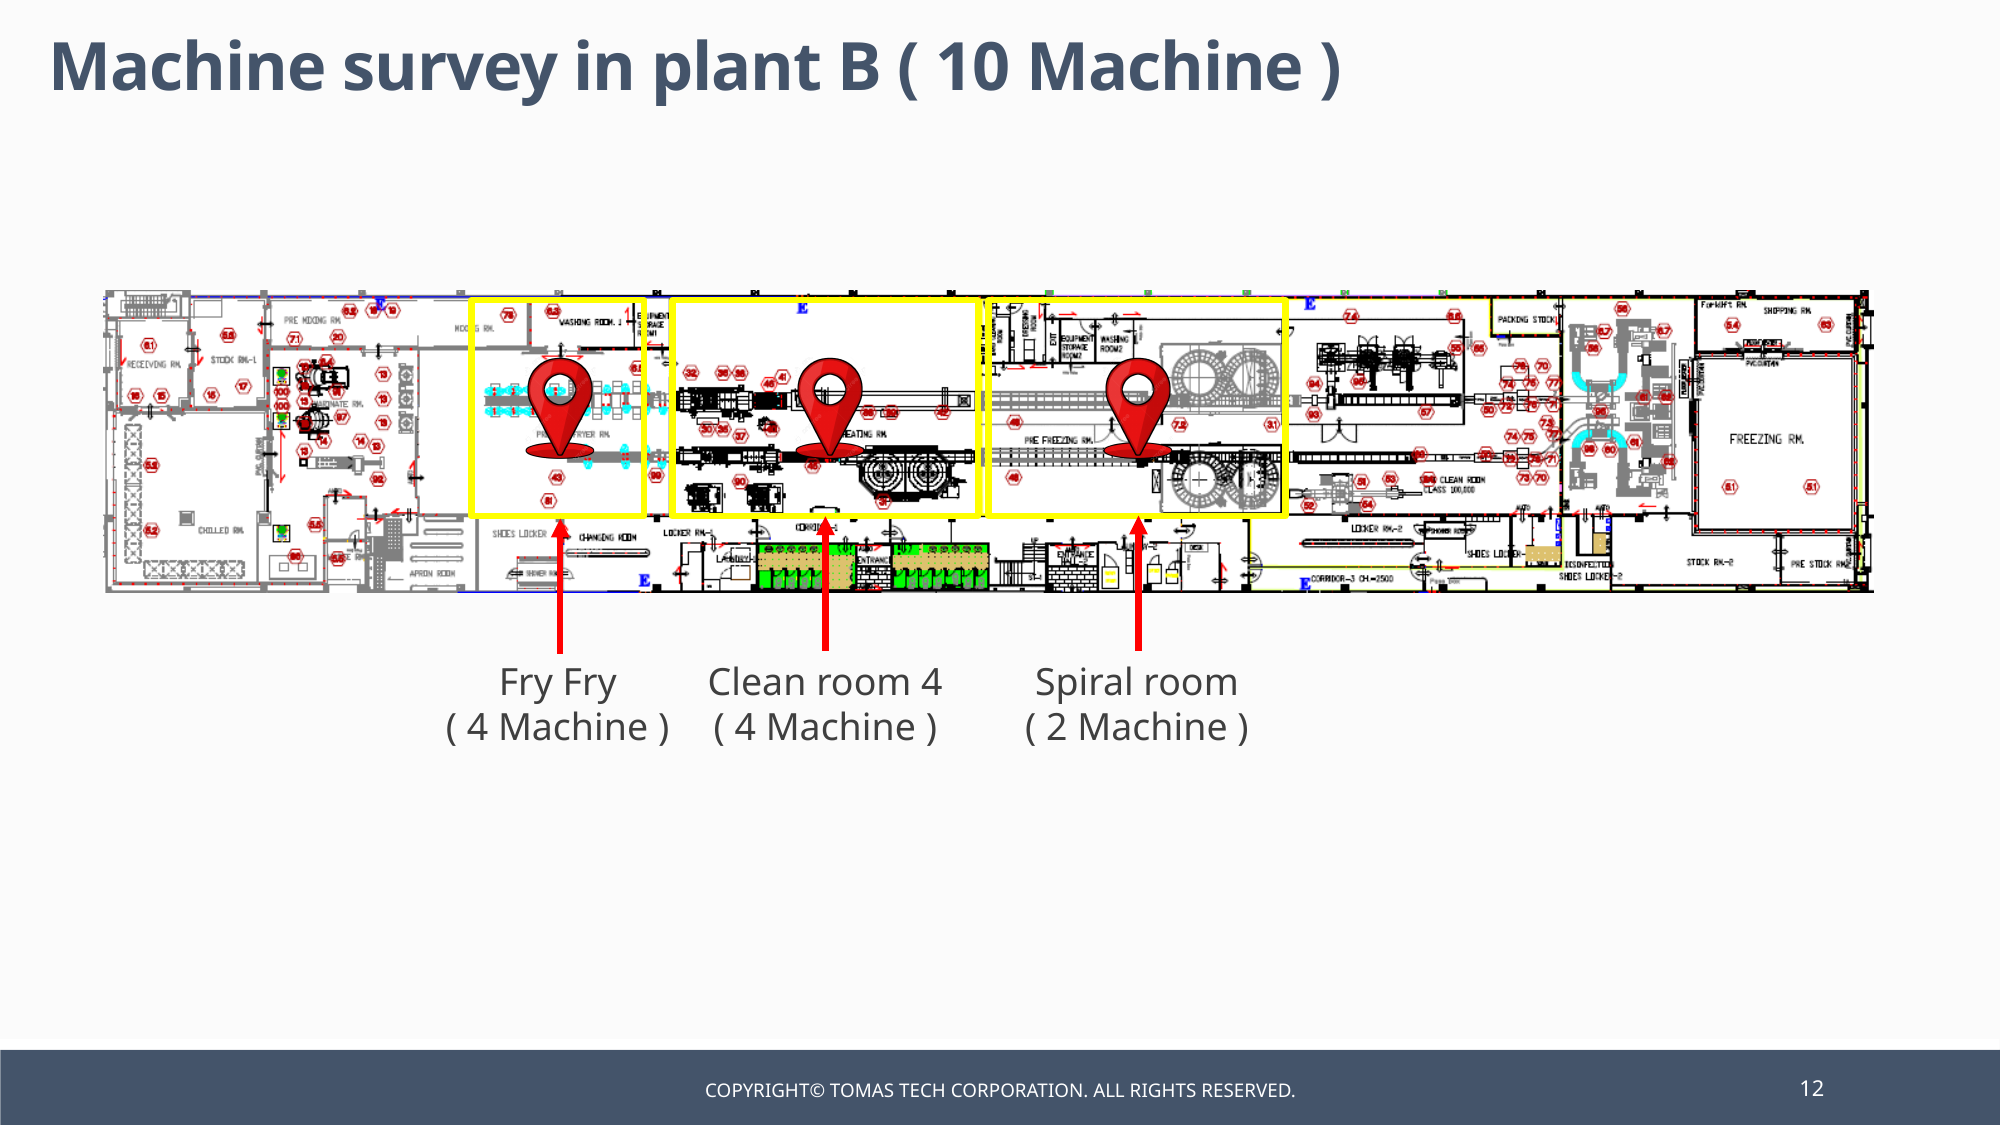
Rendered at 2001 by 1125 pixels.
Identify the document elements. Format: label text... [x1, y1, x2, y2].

footer COPYRIGHT© TOMAS TECH CORPORATION. ALL RIGHTS RESERVED. [604, 1059, 1396, 1120]
slide_number 12 [1624, 1059, 1840, 1120]
picture [102, 289, 1875, 593]
text_box Fry Fry ( 4 Machine ) [431, 650, 685, 756]
text_box Clean room 4 ( 4 Machine ) [693, 650, 958, 756]
text_box Machine survey in plant B ( 10 Machine ) [33, 15, 1944, 125]
text_box Spiral room ( 2 Machine ) [1010, 650, 1264, 756]
